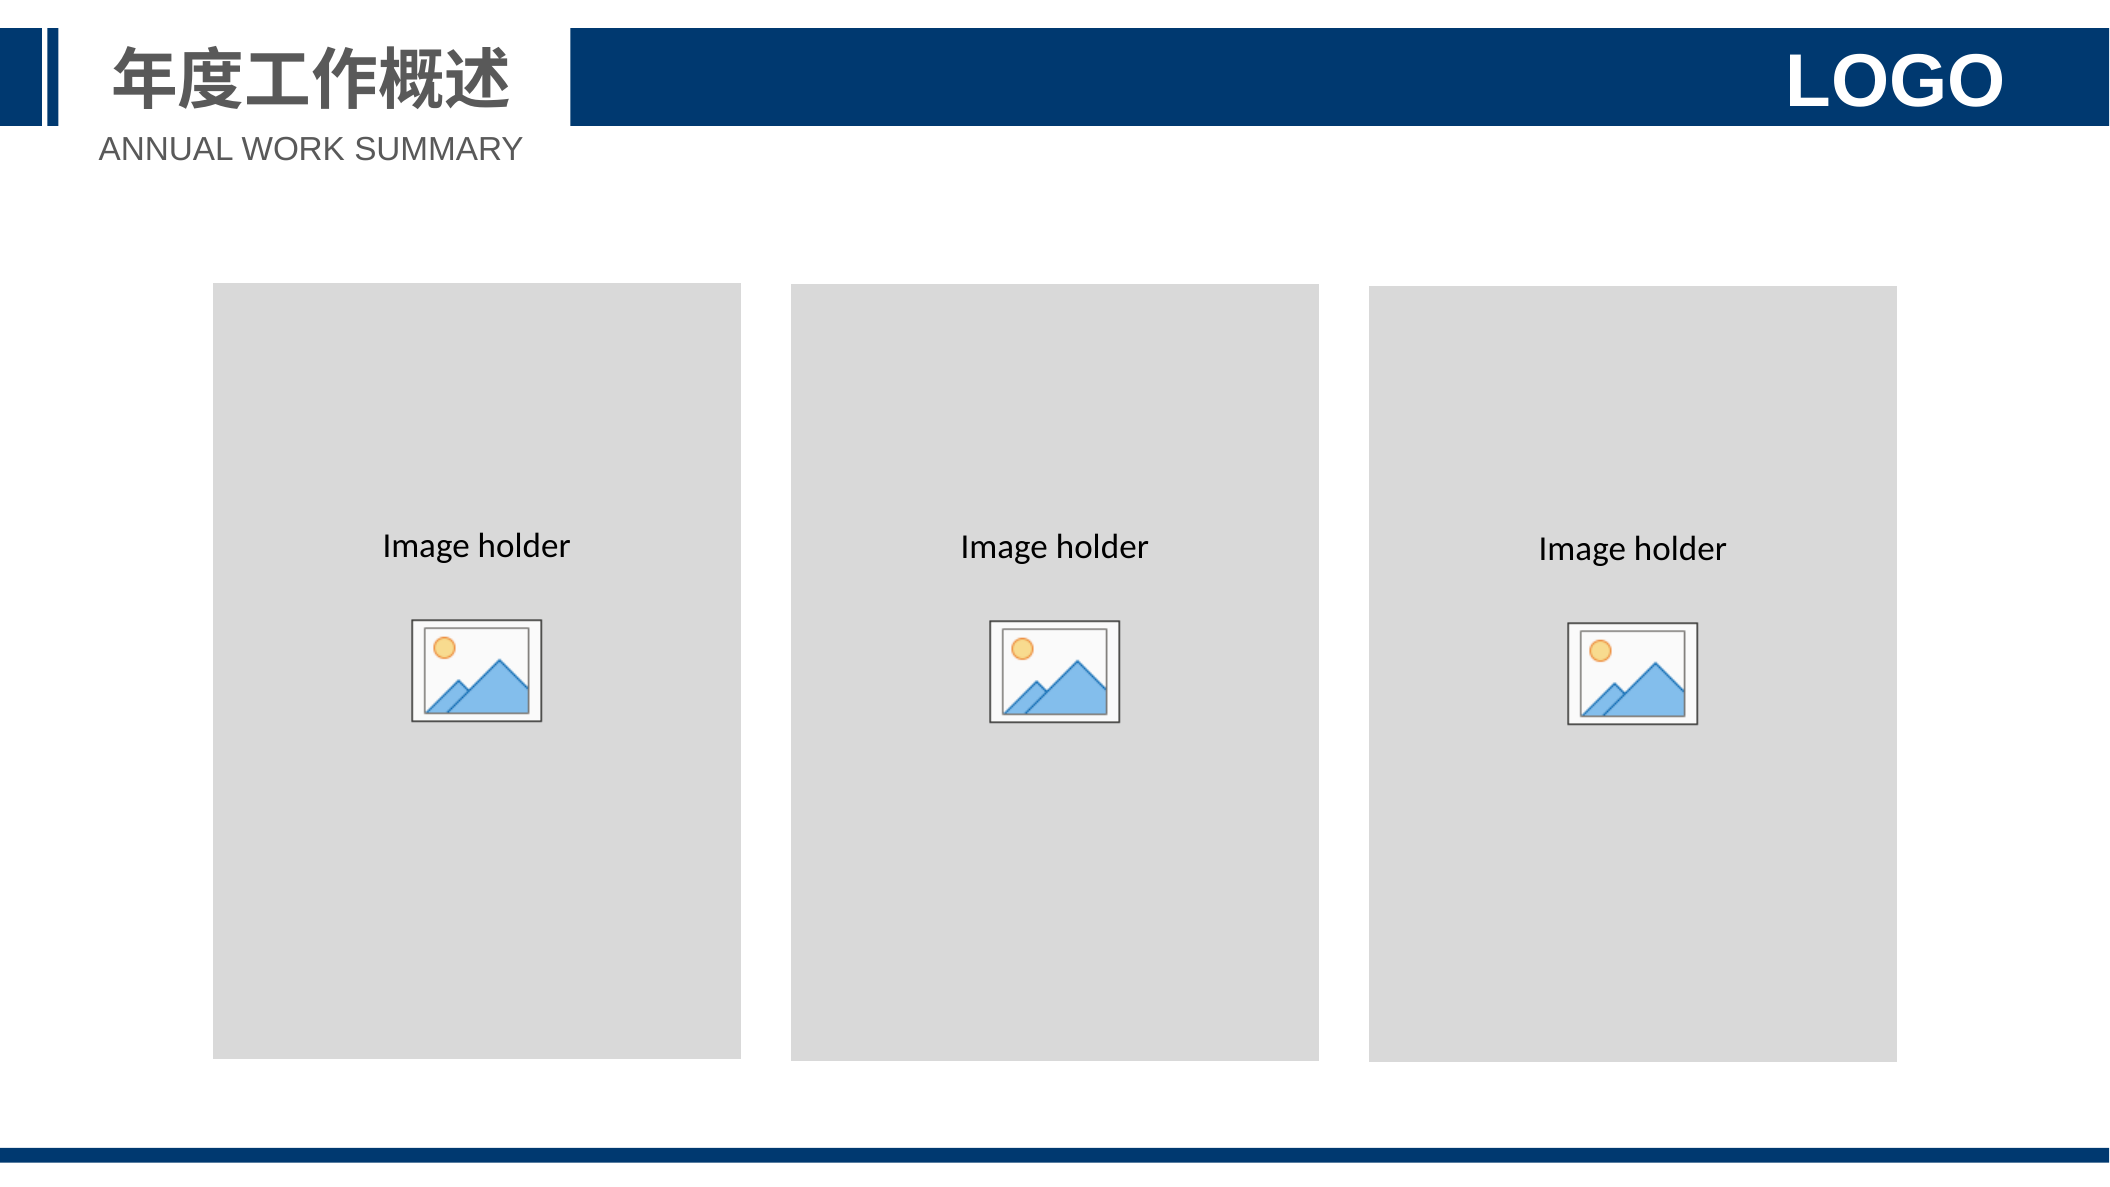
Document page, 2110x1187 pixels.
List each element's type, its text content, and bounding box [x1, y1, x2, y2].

picture [1368, 285, 1897, 1062]
text_box [0, 27, 43, 127]
picture [790, 284, 1319, 1061]
text_box ANNUAL WORK SUMMARY [83, 119, 540, 175]
text_box [569, 27, 2110, 127]
picture [212, 282, 741, 1060]
text_box LOGO [1739, 31, 2053, 122]
text_box [0, 1147, 2110, 1164]
text_box 年度工作概述 [96, 28, 527, 119]
text_box [46, 27, 59, 127]
